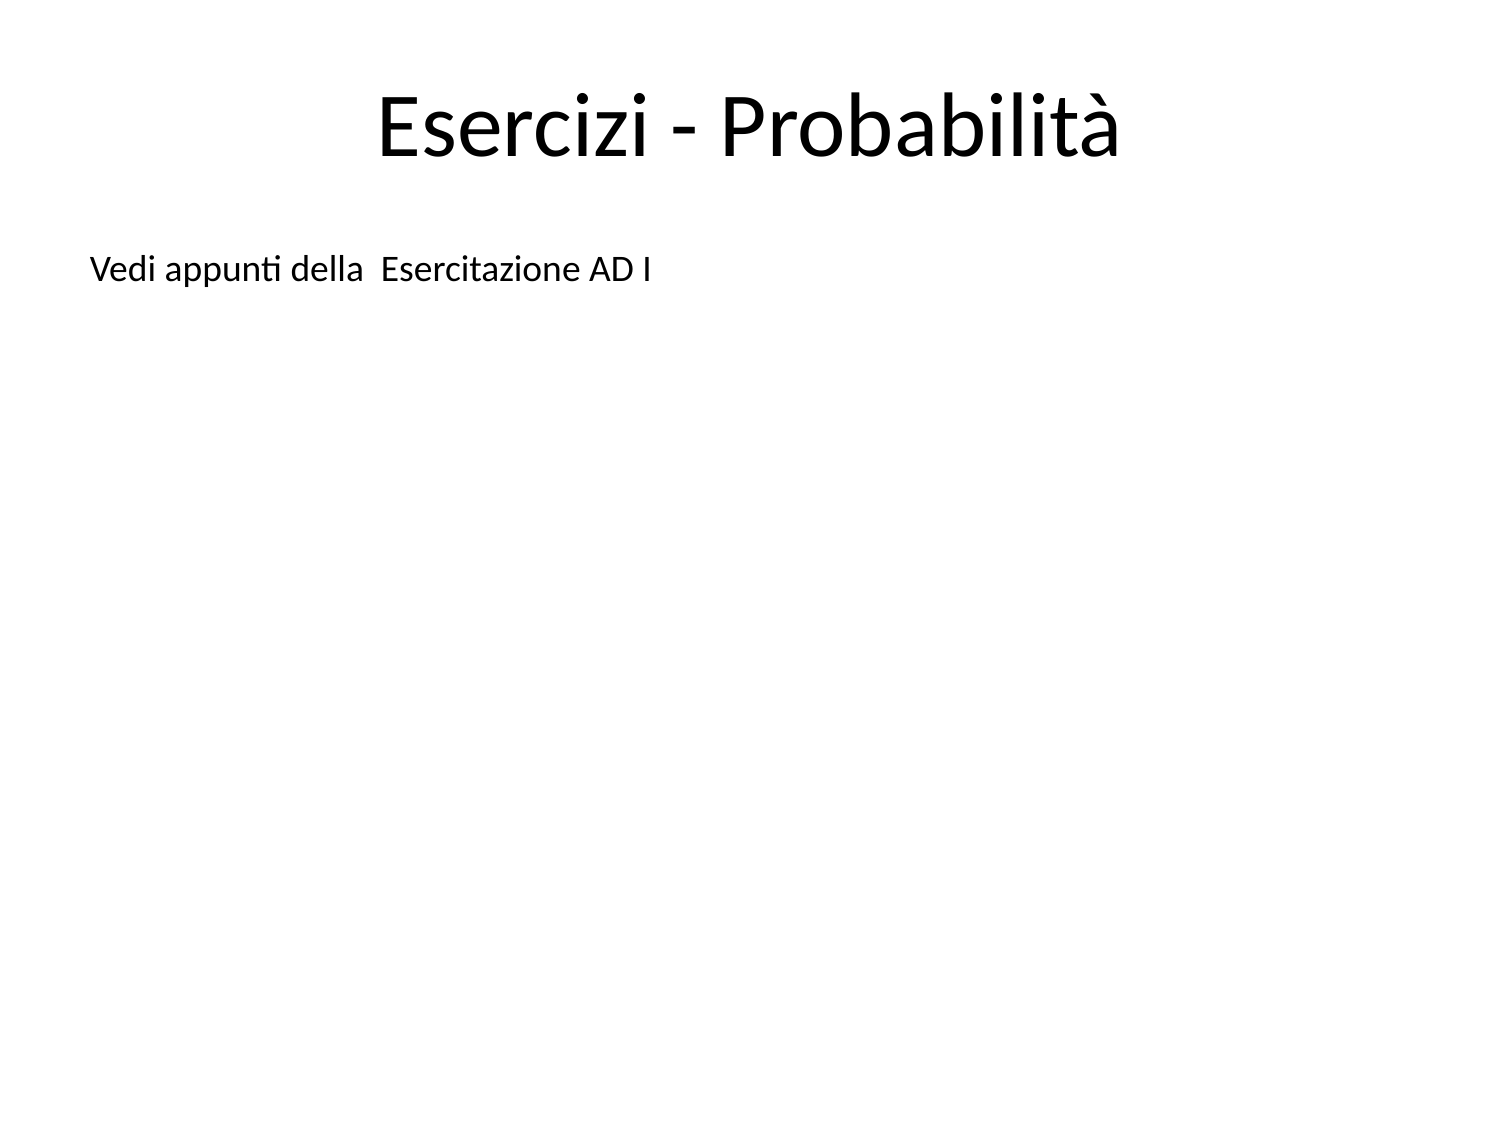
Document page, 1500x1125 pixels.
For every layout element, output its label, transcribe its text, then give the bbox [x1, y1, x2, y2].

title Esercizi - Probabilità [75, 45, 1425, 195]
text_box Vedi appunti della Esercitazione AD I [75, 236, 1452, 297]
